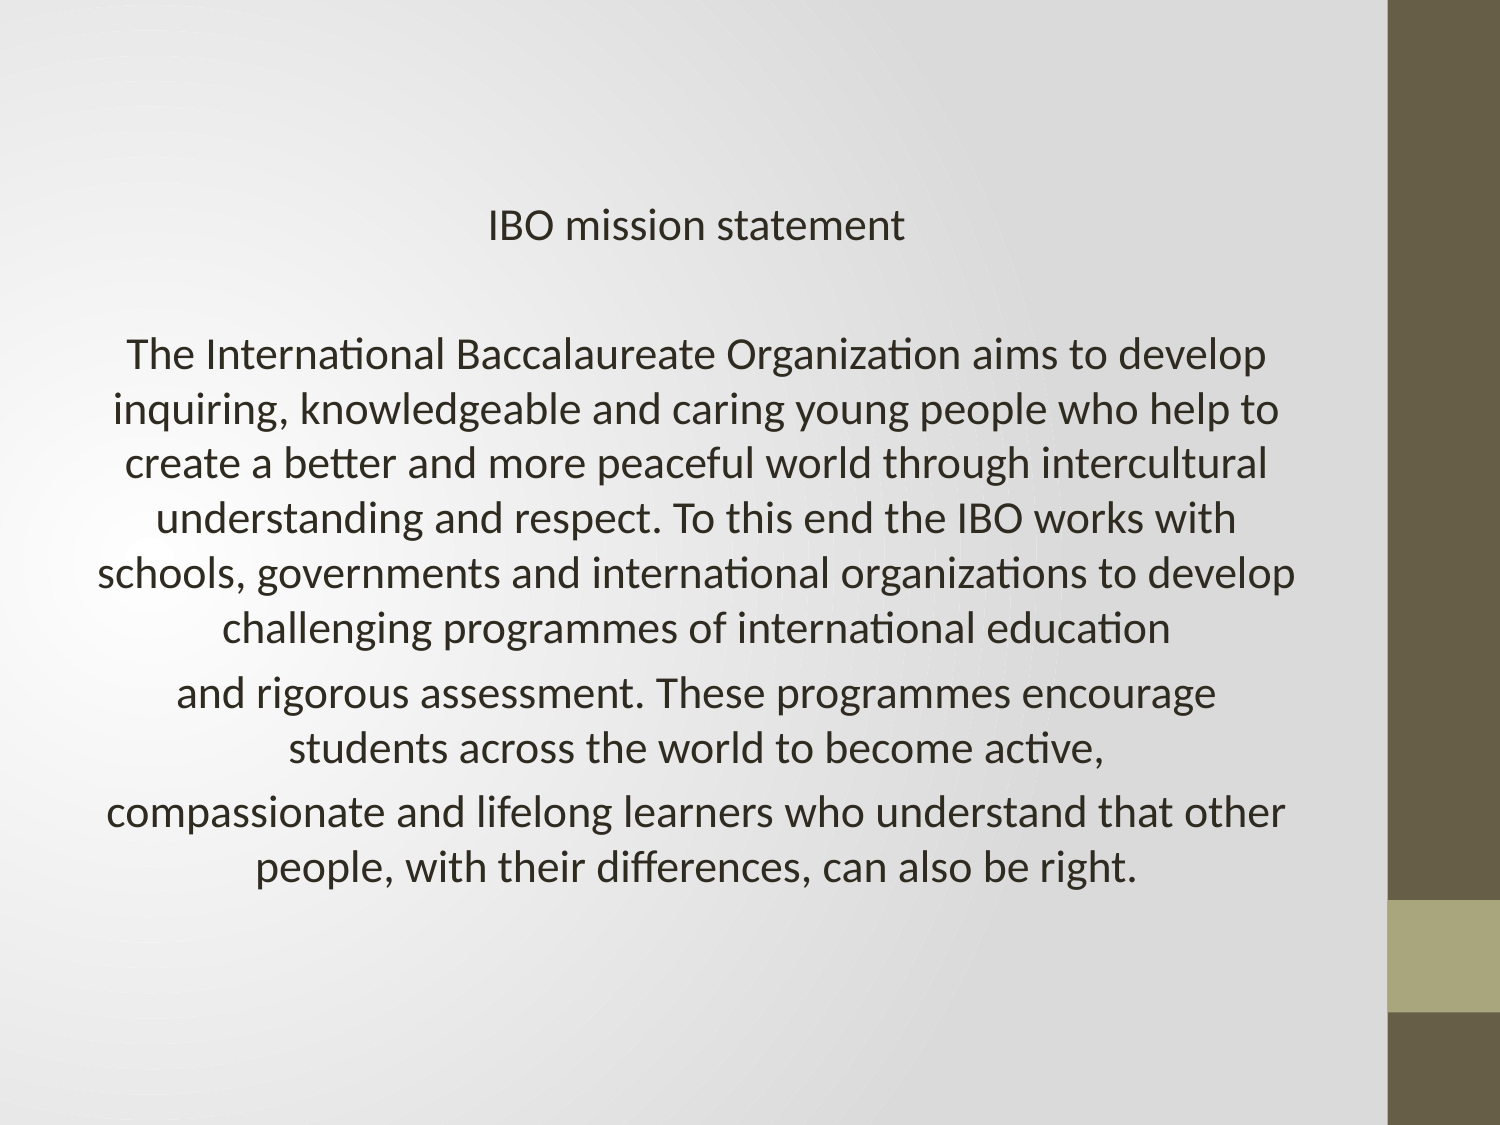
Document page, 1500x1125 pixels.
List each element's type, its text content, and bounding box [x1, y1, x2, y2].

list IBO mission statement The International Baccalaureate Organization aims to develop inquiring, knowledgeable and caring young people who help to create a better and more peaceful world through intercultural understanding and respect. To this end the IBO works with schools, governments and international organizations to develop challenging programmes of international education and rigorous assessment. These programmes encourage students across the world to become active, compassionate and lifelong learners who understand that other people, with their differences, can also be right. [62, 187, 1313, 976]
